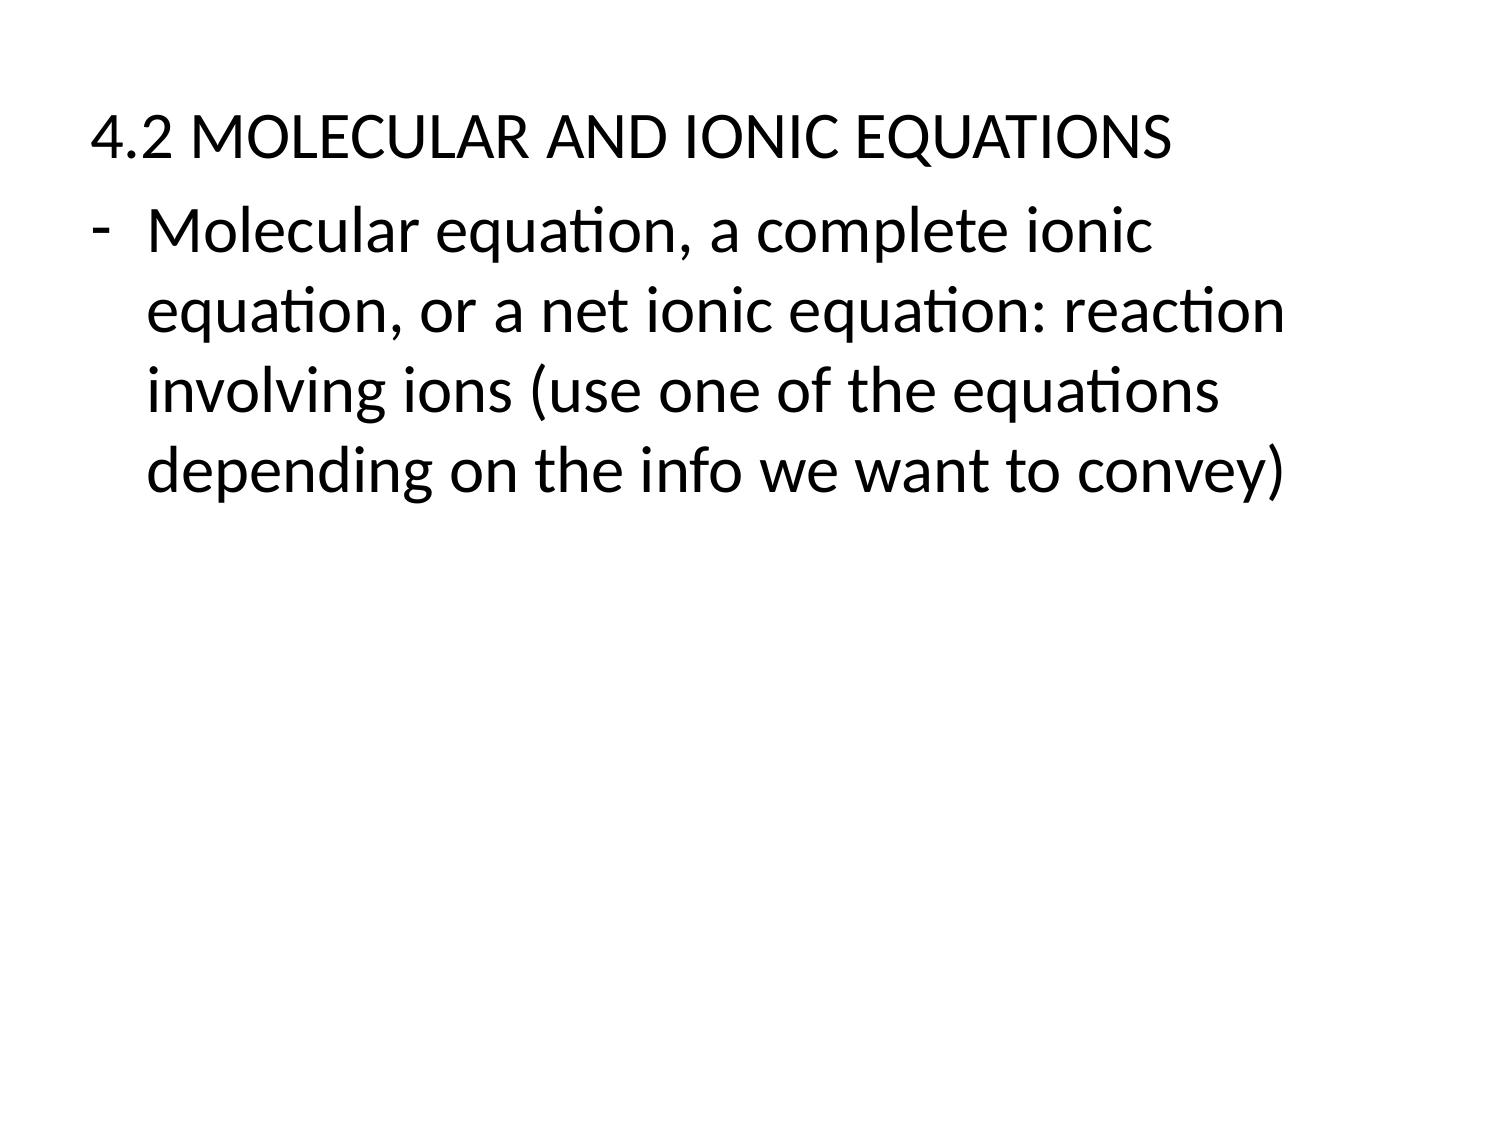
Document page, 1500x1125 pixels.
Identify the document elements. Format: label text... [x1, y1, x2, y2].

list 4.2 MOLECULAR AND IONIC EQUATIONS Molecular equation, a complete ionic equation, or a net ionic equation: reaction involving ions (use one of the equations depending on the info we want to convey) [75, 84, 1425, 1005]
